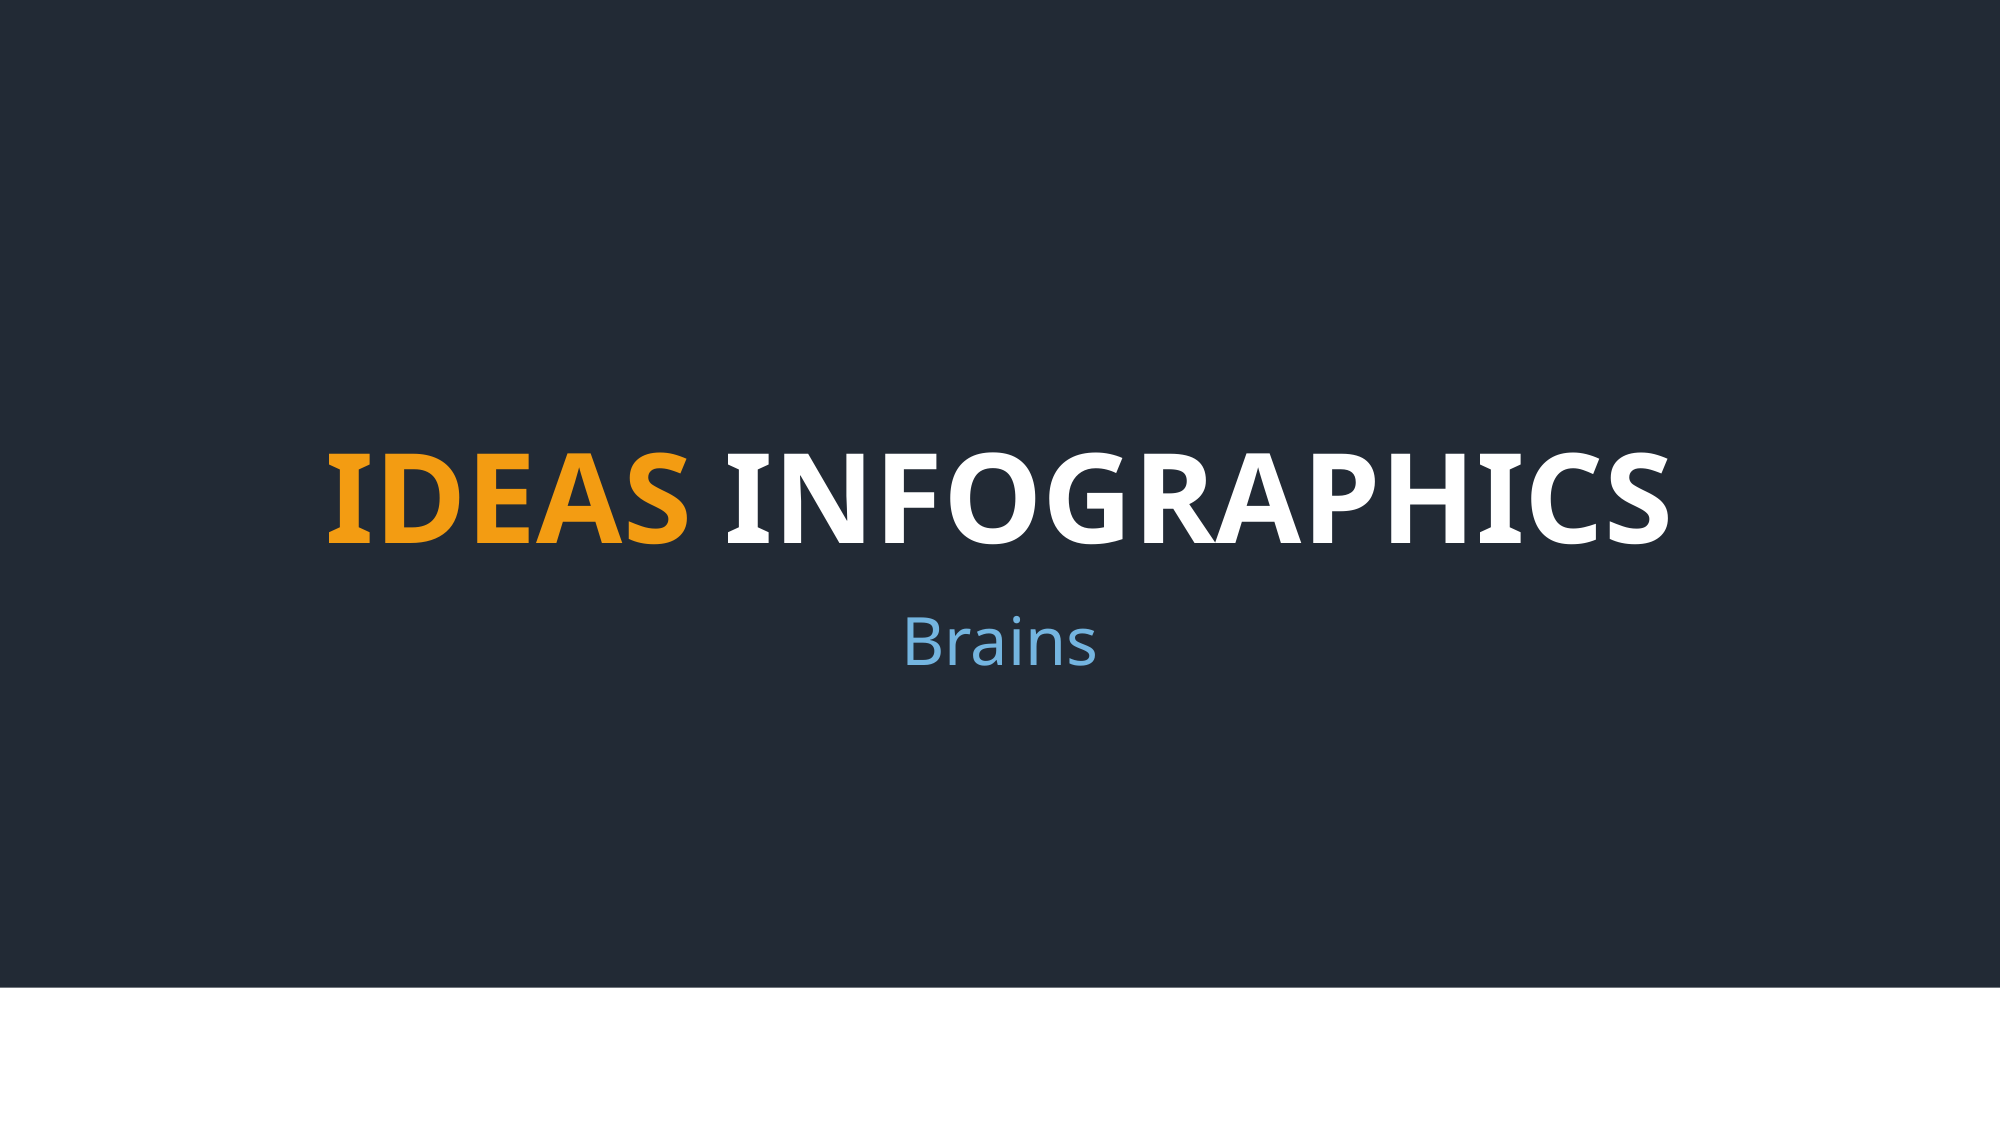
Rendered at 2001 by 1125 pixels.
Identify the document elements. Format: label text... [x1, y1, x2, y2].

subtitle Brains [249, 590, 1750, 863]
title Ideas Infographics [249, 409, 1750, 576]
